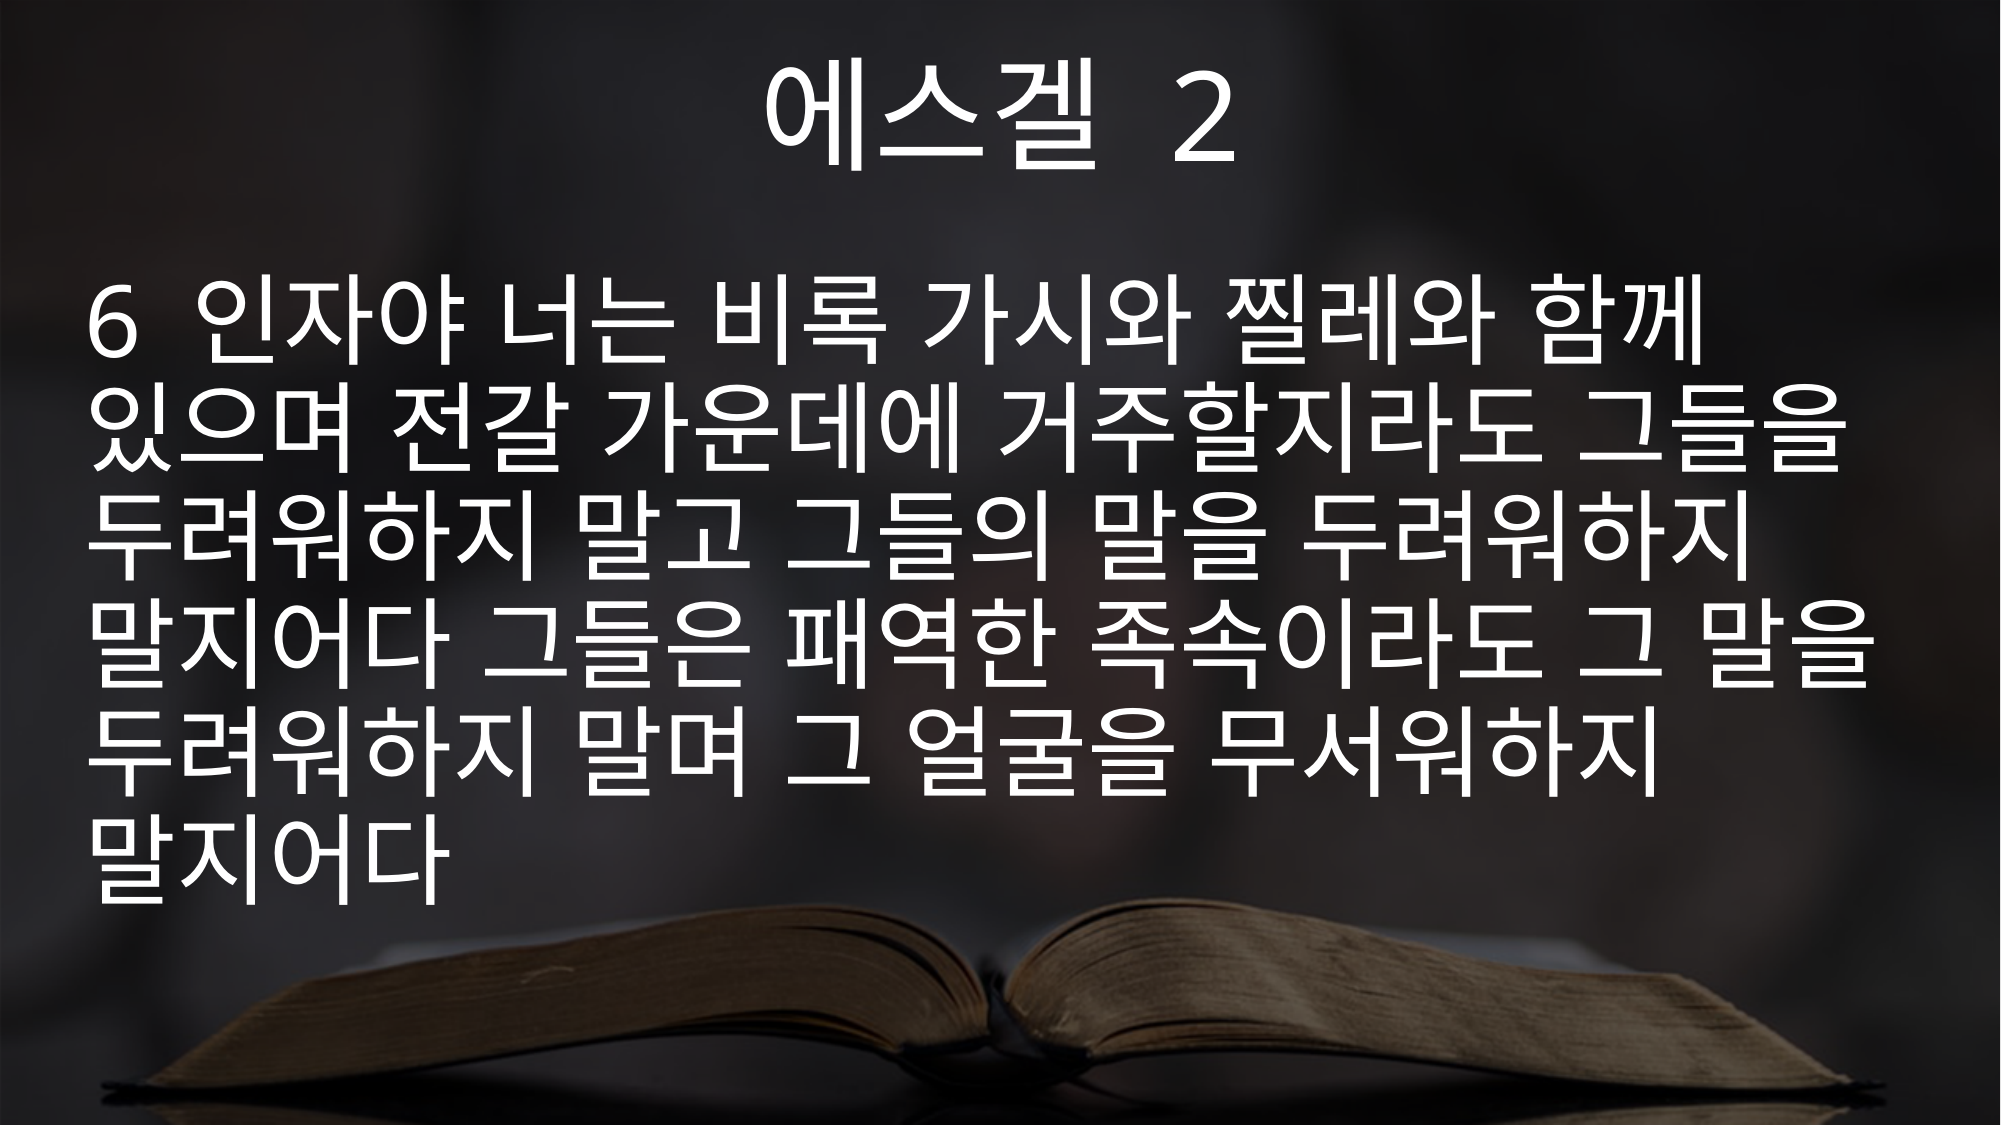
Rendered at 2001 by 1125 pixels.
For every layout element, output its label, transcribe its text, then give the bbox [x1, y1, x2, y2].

footer 에스겔 2 [0, 32, 2000, 192]
picture [0, 0, 2001, 1125]
list 6 인자야 너는 비록 가시와 찔레와 함께 있으며 전갈 가운데에 거주할지라도 그들을 두려워하지 말고 그들의 말을 두려워하지 말지어다 그들은 패역한 족속이라도 그 말을 두려워하지 말며 그 얼굴을 무서워하지 말지어다 [69, 263, 1953, 423]
